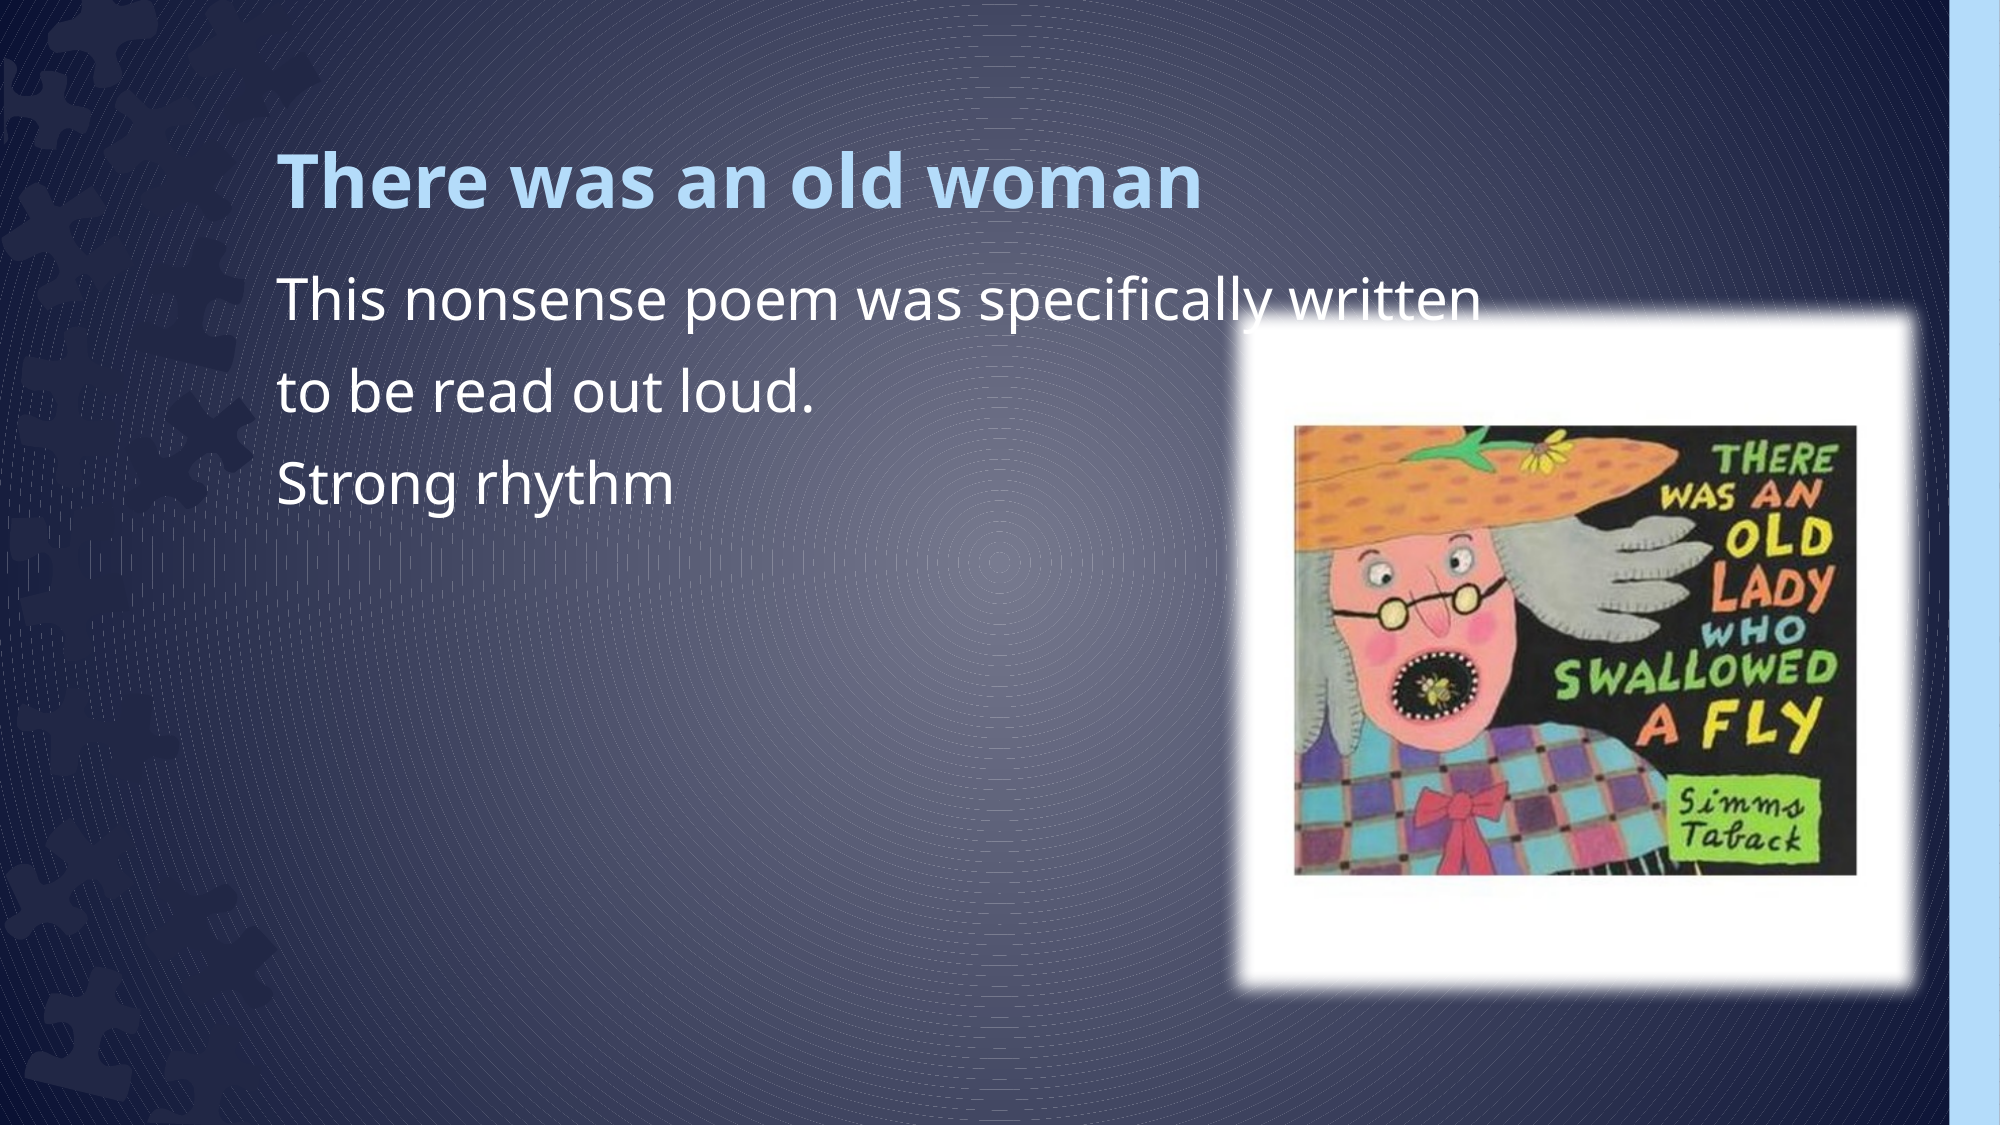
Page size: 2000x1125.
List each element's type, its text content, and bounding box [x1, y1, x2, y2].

list This nonsense poem was specifically written to be read out loud. Strong rhythm [261, 262, 1867, 1013]
picture [1219, 294, 1932, 1007]
title There was an old woman [261, 29, 1867, 233]
